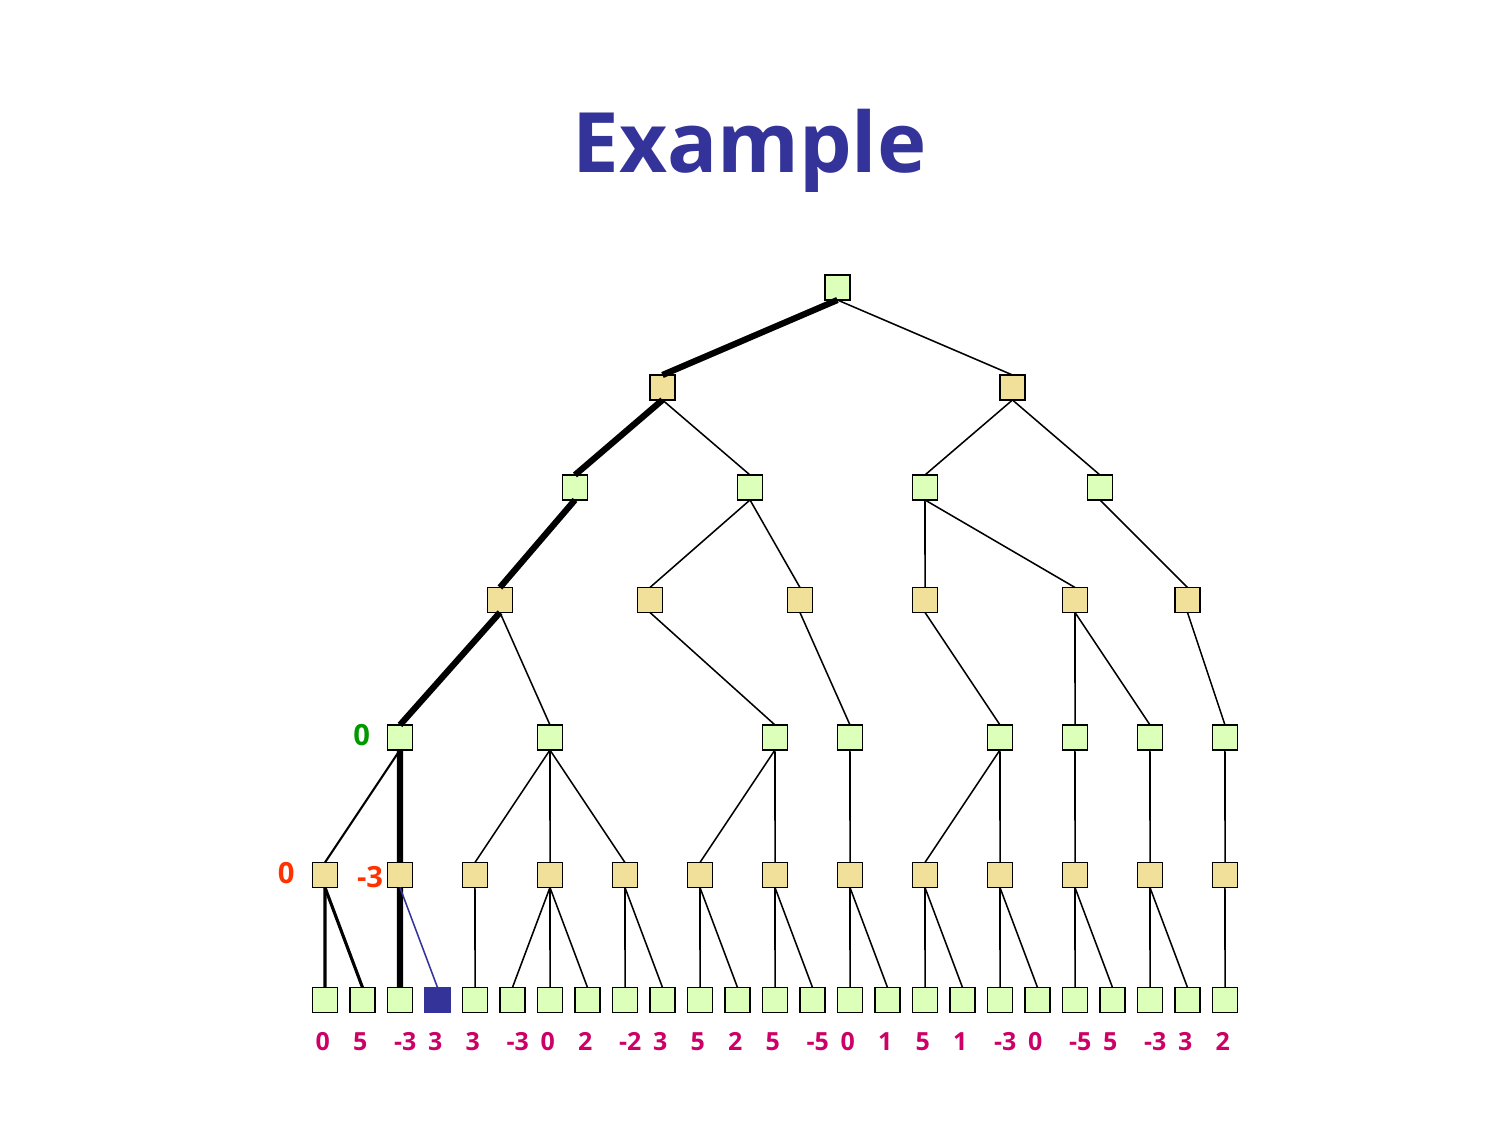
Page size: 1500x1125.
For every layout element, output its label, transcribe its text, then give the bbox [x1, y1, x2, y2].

text_box [737, 474, 763, 500]
text_box [837, 862, 863, 888]
text_box [1062, 587, 1088, 613]
text_box 5 [1088, 1017, 1133, 1063]
text_box [1137, 725, 1163, 750]
text_box [762, 987, 788, 1013]
text_box [387, 987, 413, 1013]
text_box [537, 987, 563, 1013]
text_box -3 [979, 1017, 1032, 1063]
text_box [462, 987, 488, 1013]
text_box [1062, 725, 1088, 750]
text_box [612, 987, 638, 1013]
text_box 3 [638, 1017, 683, 1063]
text_box [787, 587, 813, 613]
text_box 1 [945, 1017, 979, 1063]
text_box [487, 587, 513, 613]
text_box [575, 987, 600, 1013]
text_box [1137, 862, 1163, 888]
text_box [912, 862, 938, 888]
text_box [950, 987, 975, 1013]
text_box [1137, 987, 1163, 1013]
text_box [650, 375, 675, 400]
text_box 0 [1032, 1017, 1058, 1063]
text_box [387, 725, 413, 750]
text_box [875, 987, 900, 1013]
text_box [912, 587, 938, 613]
text_box [312, 987, 338, 1013]
text_box [537, 725, 563, 750]
text_box [1212, 987, 1238, 1013]
title Example [74, 44, 1426, 233]
text_box [425, 987, 450, 1013]
text_box [837, 987, 863, 1013]
text_box 0 [525, 1017, 570, 1063]
text_box -2 [608, 1017, 638, 1063]
text_box [725, 987, 750, 1013]
text_box [912, 474, 938, 500]
text_box [999, 375, 1025, 400]
text_box [1062, 987, 1088, 1013]
text_box [687, 862, 713, 888]
text_box 0 [263, 847, 310, 897]
text_box 3 [413, 1017, 458, 1063]
text_box [1062, 862, 1088, 888]
text_box [912, 987, 938, 1013]
text_box 5 [338, 1017, 379, 1063]
text_box [825, 275, 850, 300]
text_box [837, 725, 863, 750]
text_box [312, 862, 338, 888]
text_box [537, 862, 563, 888]
text_box 2 [720, 1017, 750, 1063]
text_box [612, 862, 638, 888]
text_box [650, 987, 675, 1013]
text_box [762, 862, 788, 888]
text_box 1 [863, 1017, 908, 1063]
text_box [987, 862, 1013, 888]
text_box -3 [342, 851, 399, 901]
text_box [987, 987, 1013, 1013]
text_box 5 [750, 1017, 795, 1063]
text_box -5 [1058, 1017, 1088, 1063]
text_box [987, 725, 1013, 750]
text_box [1175, 587, 1200, 613]
text_box [762, 725, 788, 750]
text_box 5 [683, 1017, 720, 1063]
text_box [562, 474, 588, 500]
text_box [462, 862, 488, 888]
text_box -3 [495, 1017, 525, 1063]
text_box [1175, 987, 1200, 1013]
text_box [1025, 987, 1050, 1013]
text_box -3 [1133, 1017, 1182, 1063]
text_box [350, 987, 375, 1013]
text_box [399, 862, 413, 888]
text_box [1100, 987, 1125, 1013]
text_box [1212, 725, 1238, 750]
text_box 3 [1182, 1017, 1200, 1063]
text_box [687, 987, 713, 1013]
text_box [1087, 474, 1113, 500]
text_box 2 [1200, 1017, 1245, 1063]
text_box [637, 587, 663, 613]
text_box -5 [795, 1017, 844, 1063]
text_box [1212, 862, 1238, 888]
text_box 2 [570, 1017, 608, 1063]
text_box 0 [300, 1017, 338, 1063]
text_box [800, 987, 825, 1013]
text_box 3 [458, 1017, 495, 1063]
text_box [500, 987, 525, 1013]
text_box 0 [844, 1017, 863, 1063]
text_box -3 [379, 1017, 413, 1063]
text_box 5 [908, 1017, 945, 1063]
text_box 0 [328, 700, 386, 761]
